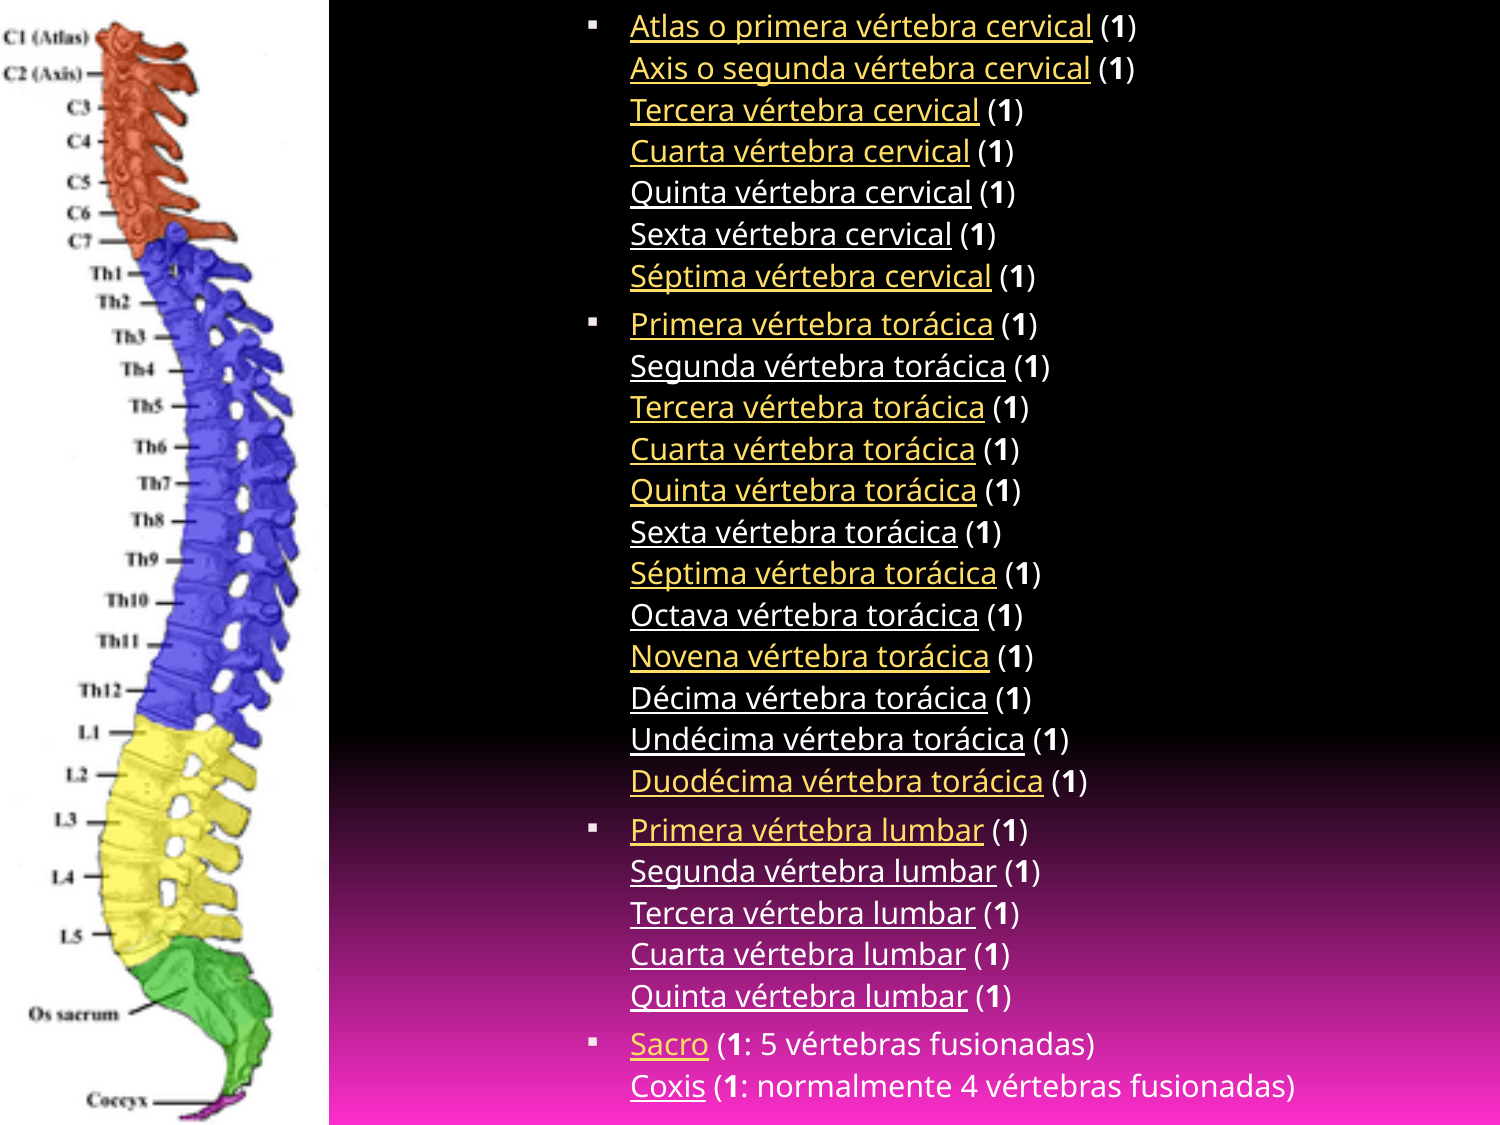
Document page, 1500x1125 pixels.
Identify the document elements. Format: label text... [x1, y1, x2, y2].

picture [0, 0, 329, 1125]
list Atlas o primera vértebra cervical (1) Axis o segunda vértebra cervical (1) Tercera vértebra cervical (1) Cuarta vértebra cervical (1) Quinta vértebra cervical (1) Sexta vértebra cervical (1) Séptima vértebra cervical (1) Primera vértebra torácica (1) Segunda vértebra torácica (1) Tercera vértebra torácica (1) Cuarta vértebra torácica (1) Quinta vértebra torácica (1) Sexta vértebra torácica (1) Séptima vértebra torácica (1) Octava vértebra torácica (1) Novena vértebra torácica (1) Décima vértebra torácica (1) Undécima vértebra torácica (1) Duodécima vértebra torácica (1) Primera vértebra lumbar (1) Segunda vértebra lumbar (1) Tercera vértebra lumbar (1) Cuarta vértebra lumbar (1) Quinta vértebra lumbar (1) Sacro (1: 5 vértebras fusionadas) Coxis (1: normalmente 4 vértebras fusionadas) [562, 0, 1500, 1125]
